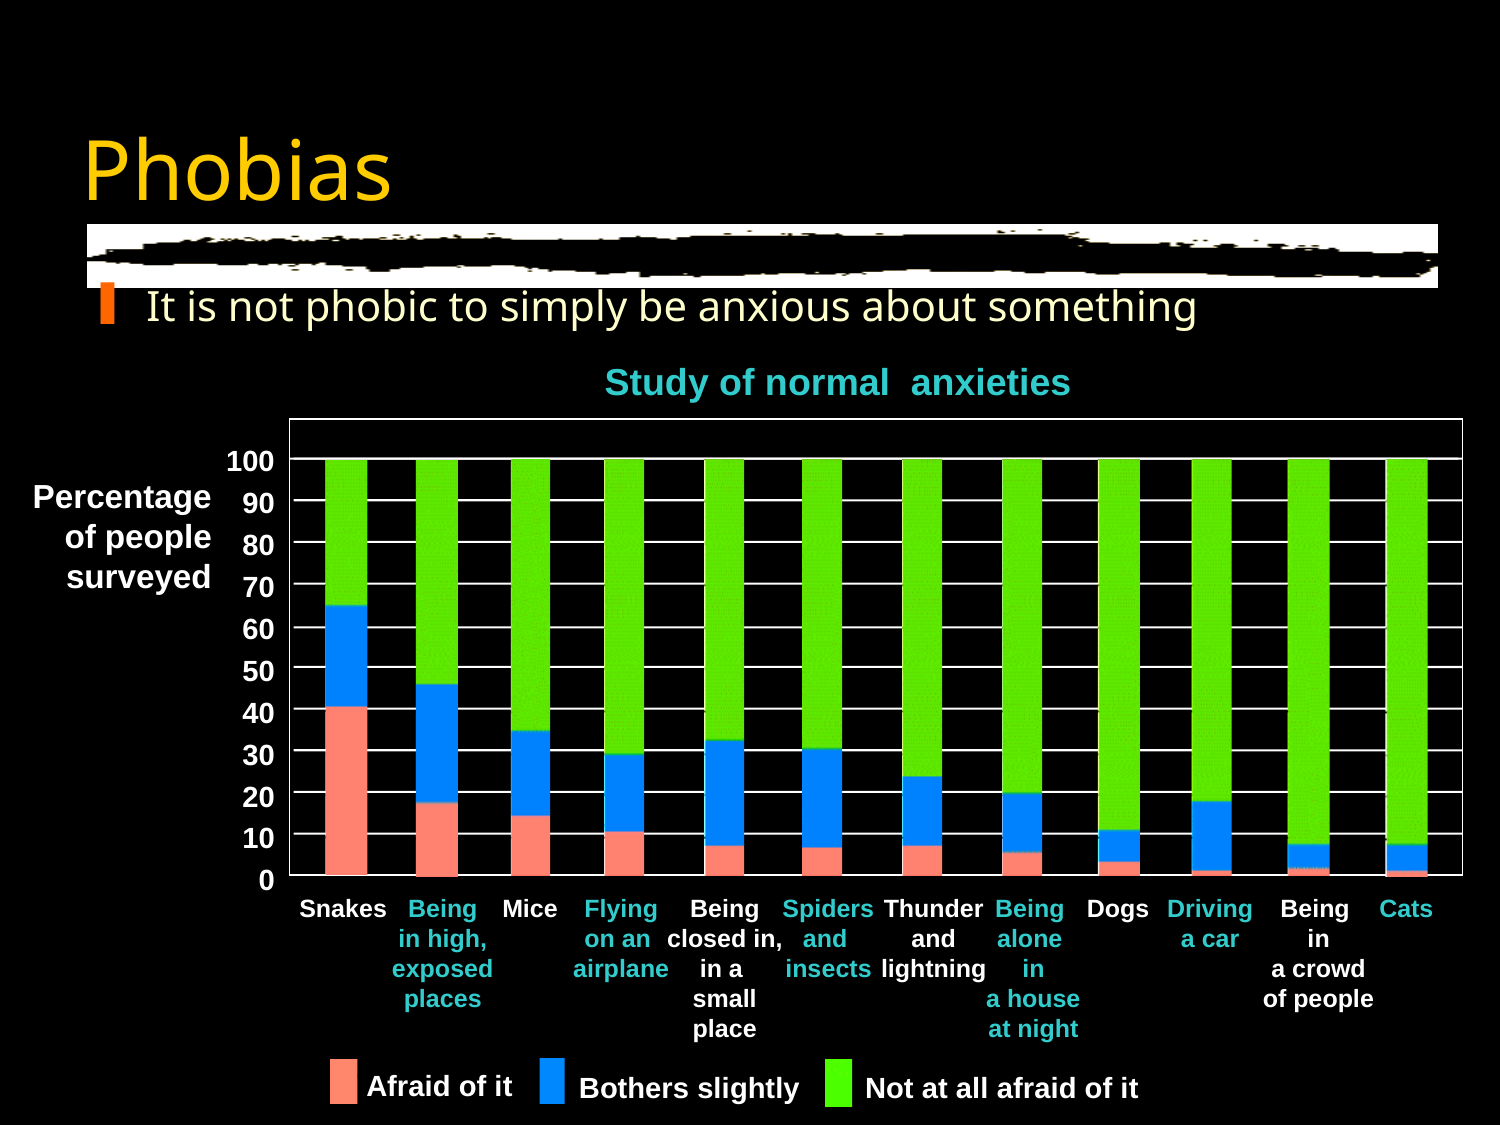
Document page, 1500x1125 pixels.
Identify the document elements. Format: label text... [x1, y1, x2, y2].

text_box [17, 349, 1463, 1107]
list It is not phobic to simply be anxious about something [74, 271, 1417, 326]
title Phobias [66, 37, 1342, 226]
